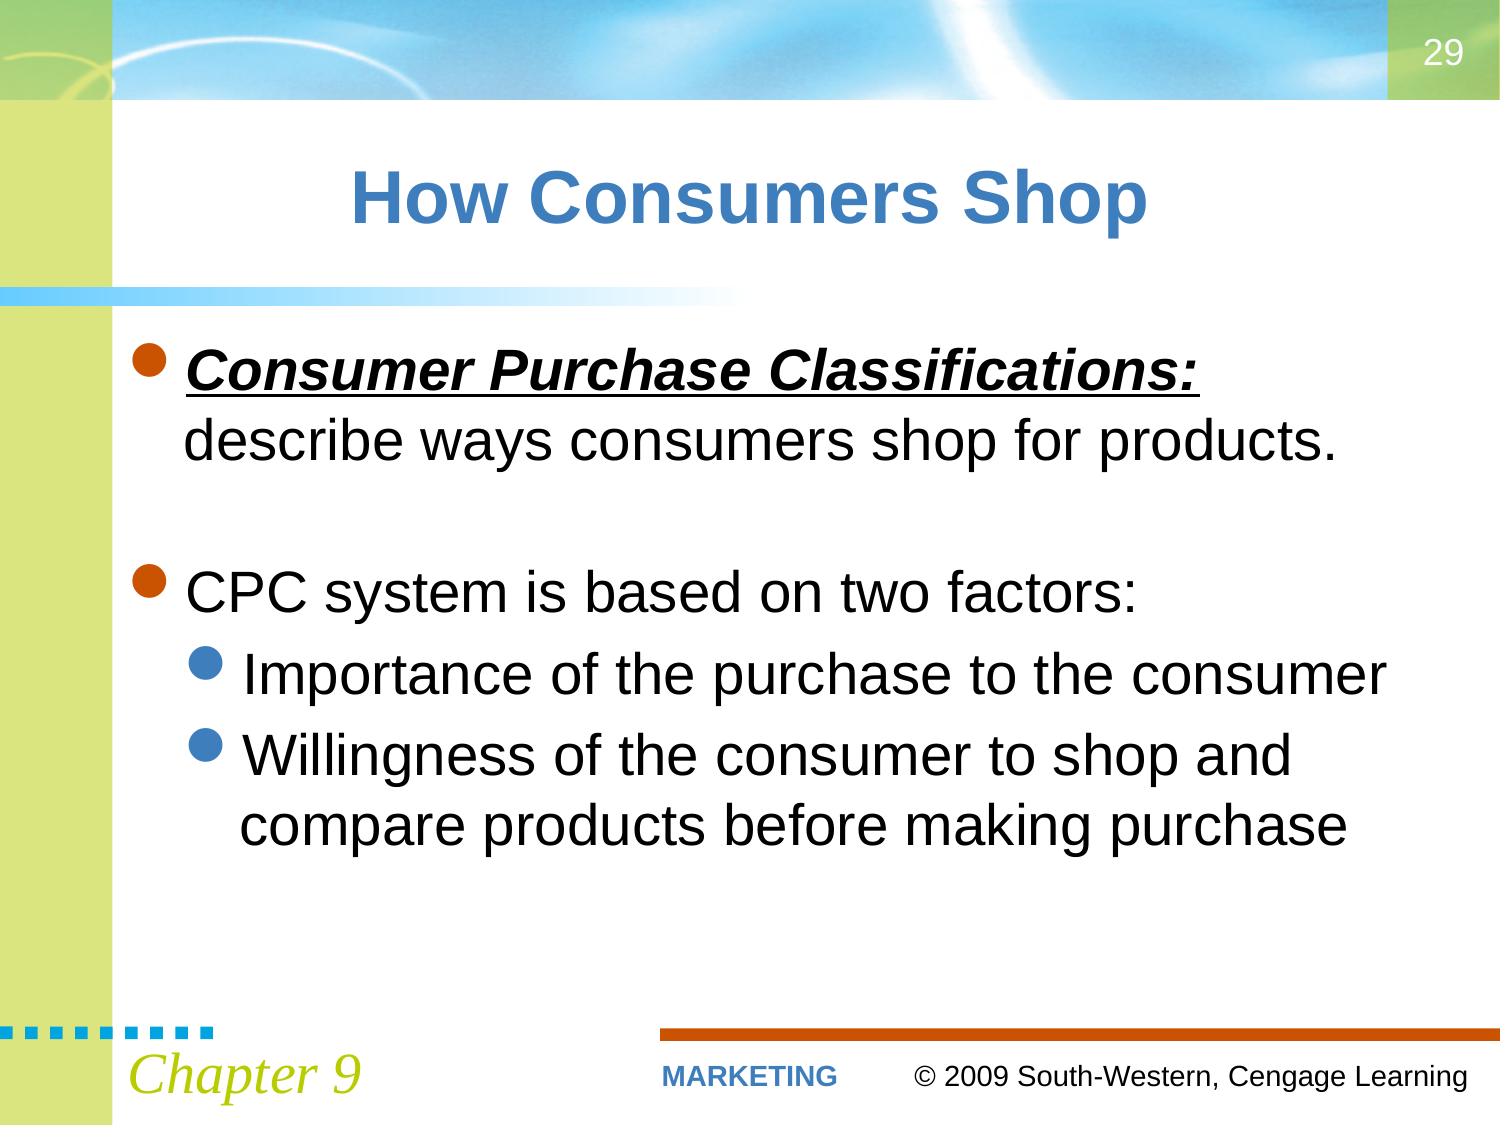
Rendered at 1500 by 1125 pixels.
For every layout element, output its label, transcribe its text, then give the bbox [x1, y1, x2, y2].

list Consumer Purchase Classifications: describe ways consumers shop for products. CPC system is based on two factors: Importance of the purchase to the consumer Willingness of the consumer to shop and compare products before making purchase [112, 324, 1451, 1001]
footer Chapter 9 [112, 1012, 638, 1113]
slide_number 29 [1387, 0, 1500, 101]
title How Consumers Shop [112, 99, 1388, 288]
